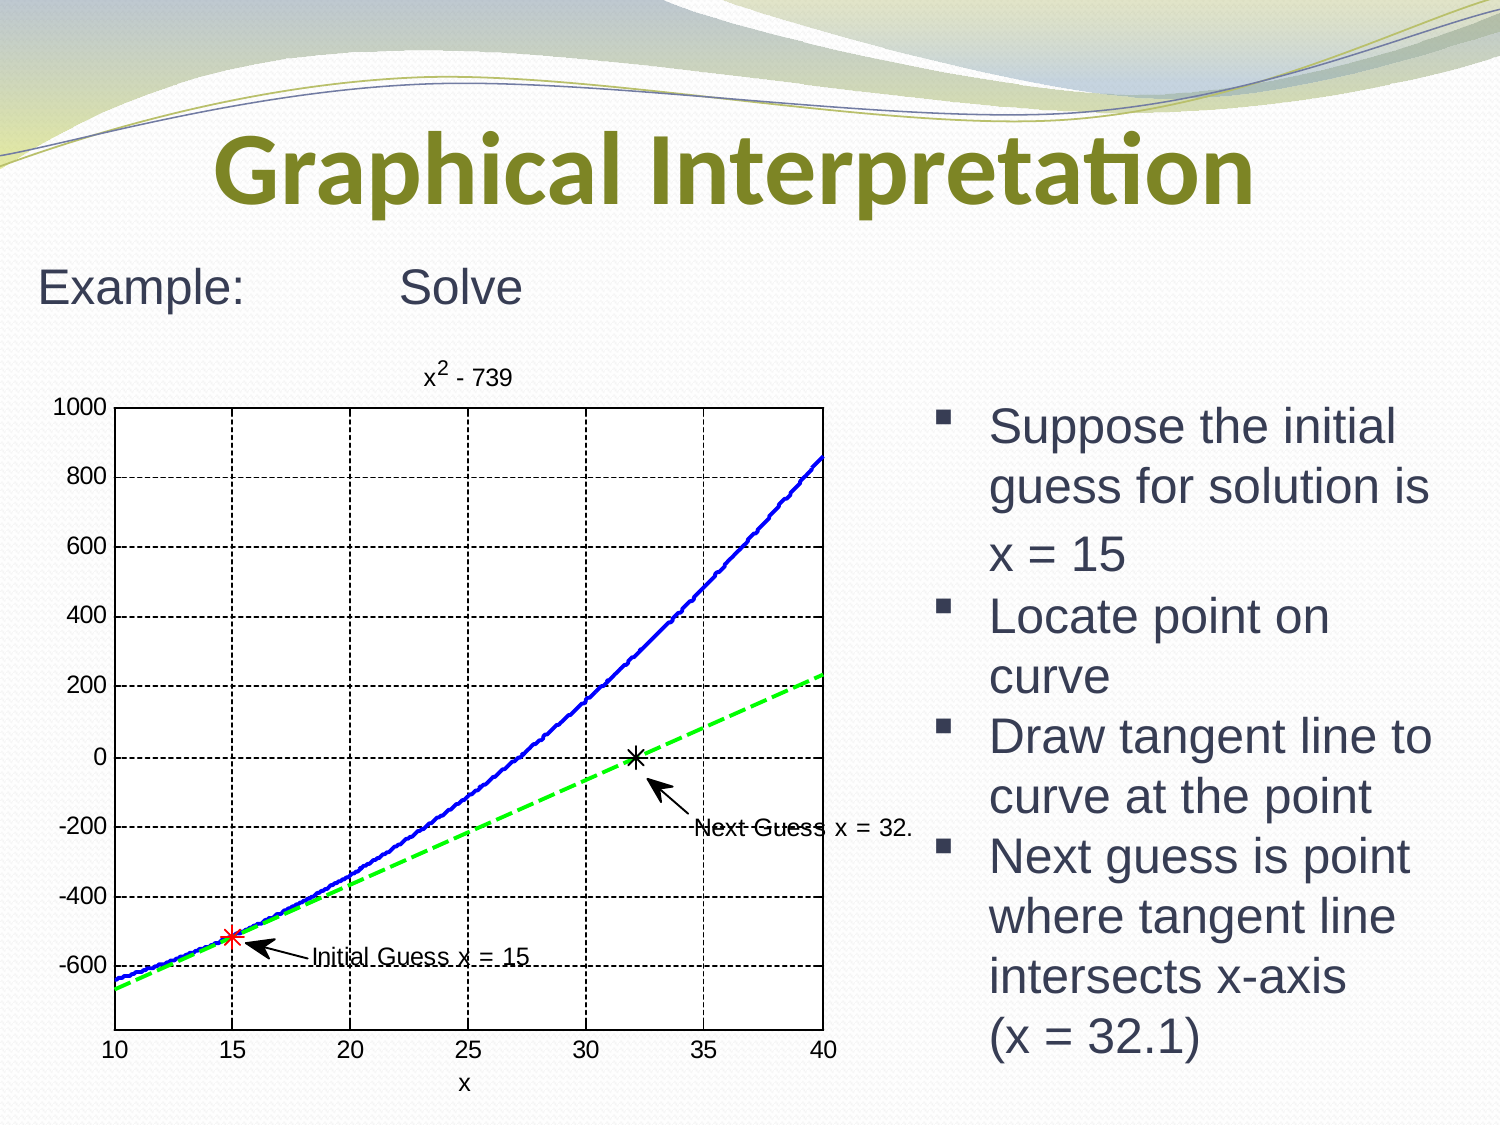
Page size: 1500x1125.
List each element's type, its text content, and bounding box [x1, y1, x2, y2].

title Graphical Interpretation [60, 37, 1411, 225]
picture [0, 349, 911, 1114]
text_box Suppose the initial guess for solution is x = 15 Locate point on curve Draw tangent line to curve at the point Next guess is point where tangent line intersects x-axis (x = 32.1) [917, 385, 1481, 1071]
